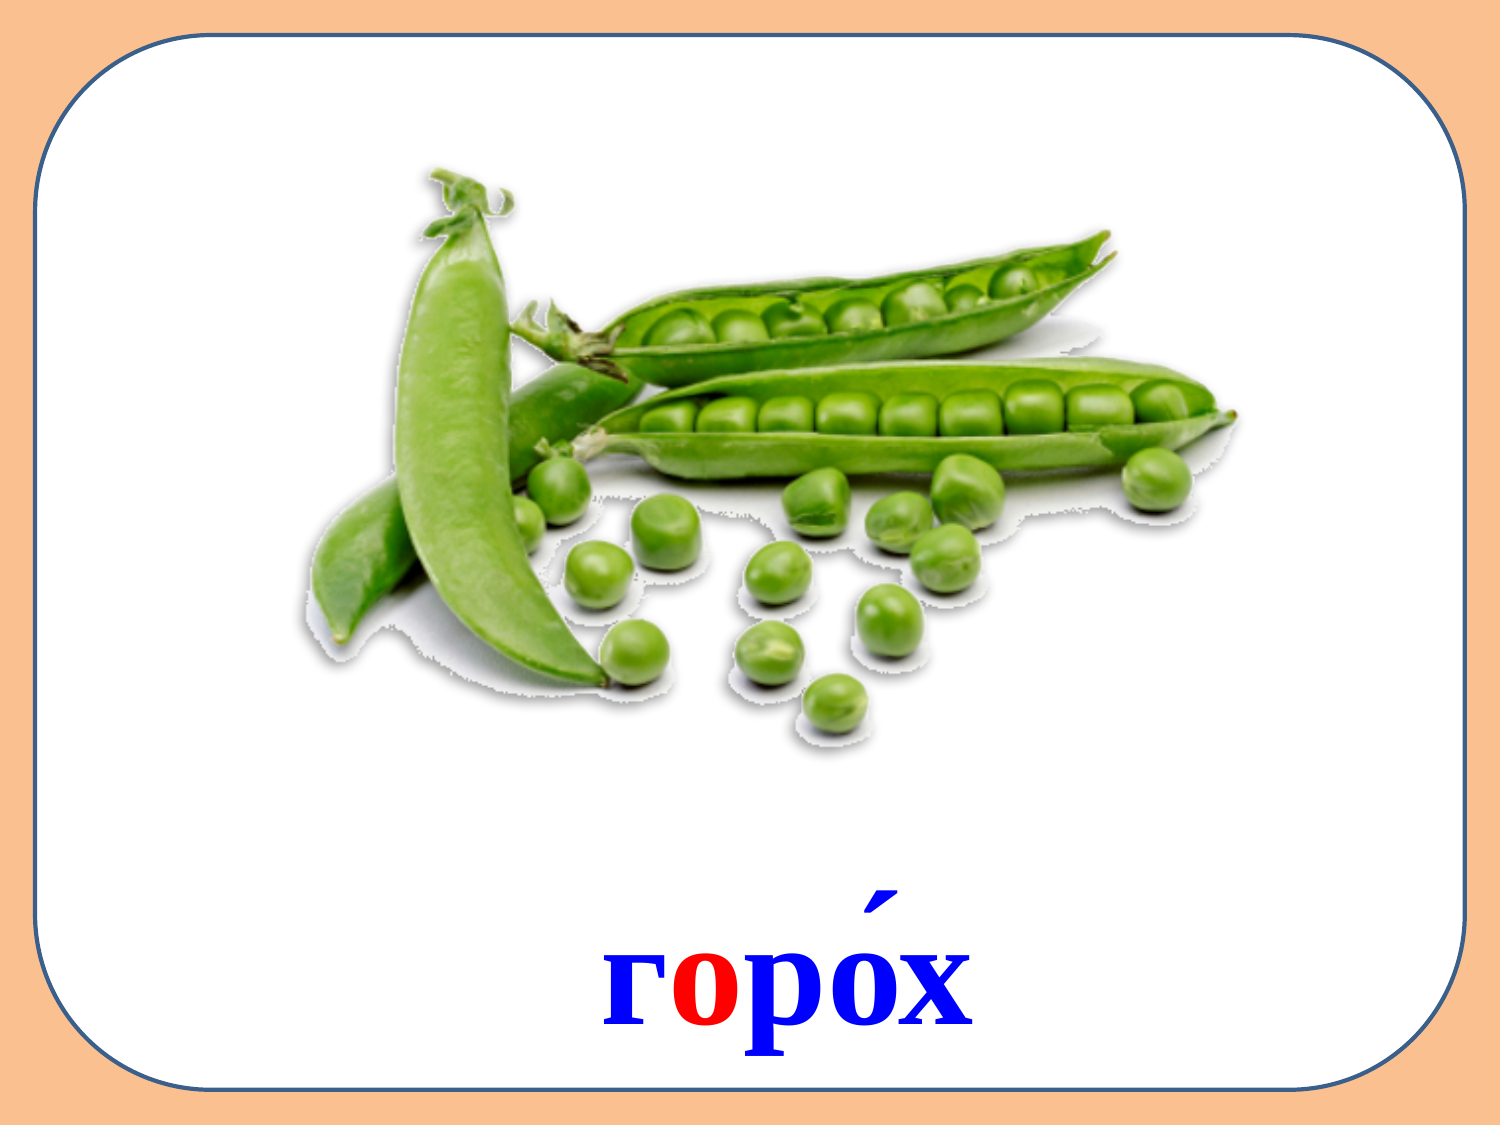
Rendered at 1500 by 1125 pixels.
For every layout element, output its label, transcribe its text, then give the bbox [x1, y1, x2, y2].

text_box [32, 32, 1467, 1092]
picture [278, 113, 1266, 769]
text_box горо́х [112, 867, 1463, 1055]
